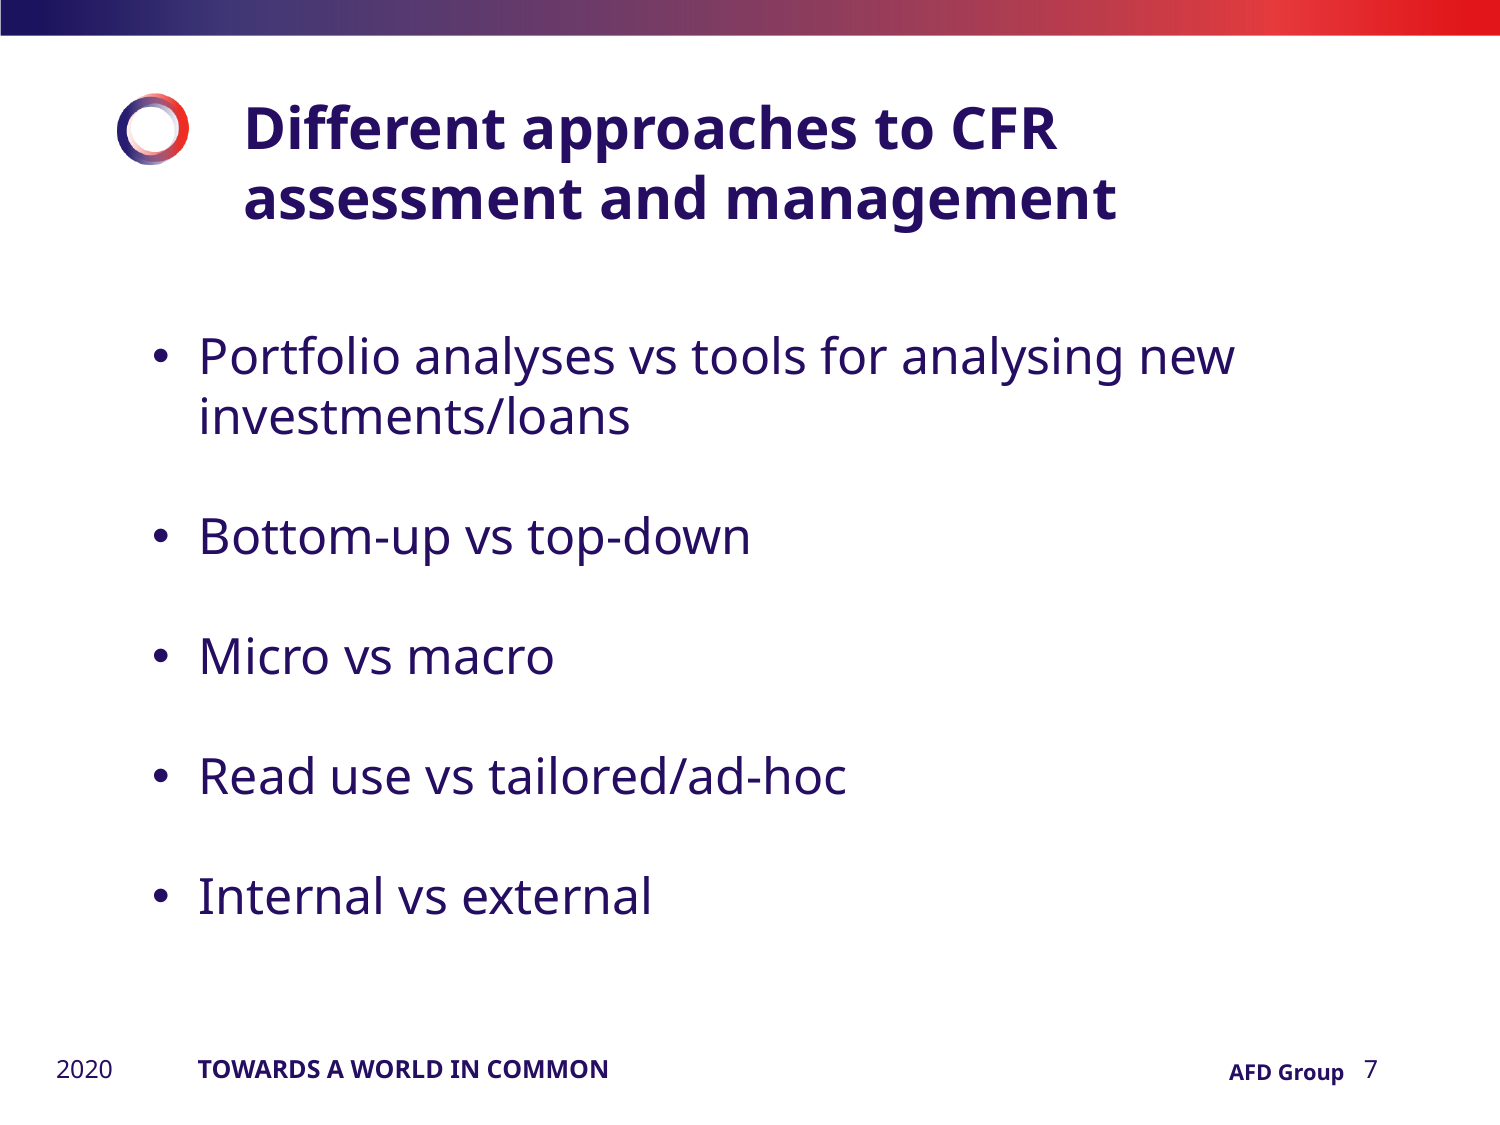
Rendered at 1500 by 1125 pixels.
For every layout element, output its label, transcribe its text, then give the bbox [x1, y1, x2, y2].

slide_number 2020 [41, 1045, 183, 1106]
title Different approaches to CFR assessment and management [228, 83, 1424, 143]
picture [0, 0, 1500, 46]
text_box Portfolio analyses vs tools for analysing new investments/loans Bottom-up vs top-down Micro vs macro Read use vs tailored/ad-hoc Internal vs external [137, 317, 1369, 978]
picture [93, 69, 212, 189]
footer TOWARDS A WORLD IN COMMON [183, 1045, 658, 1106]
